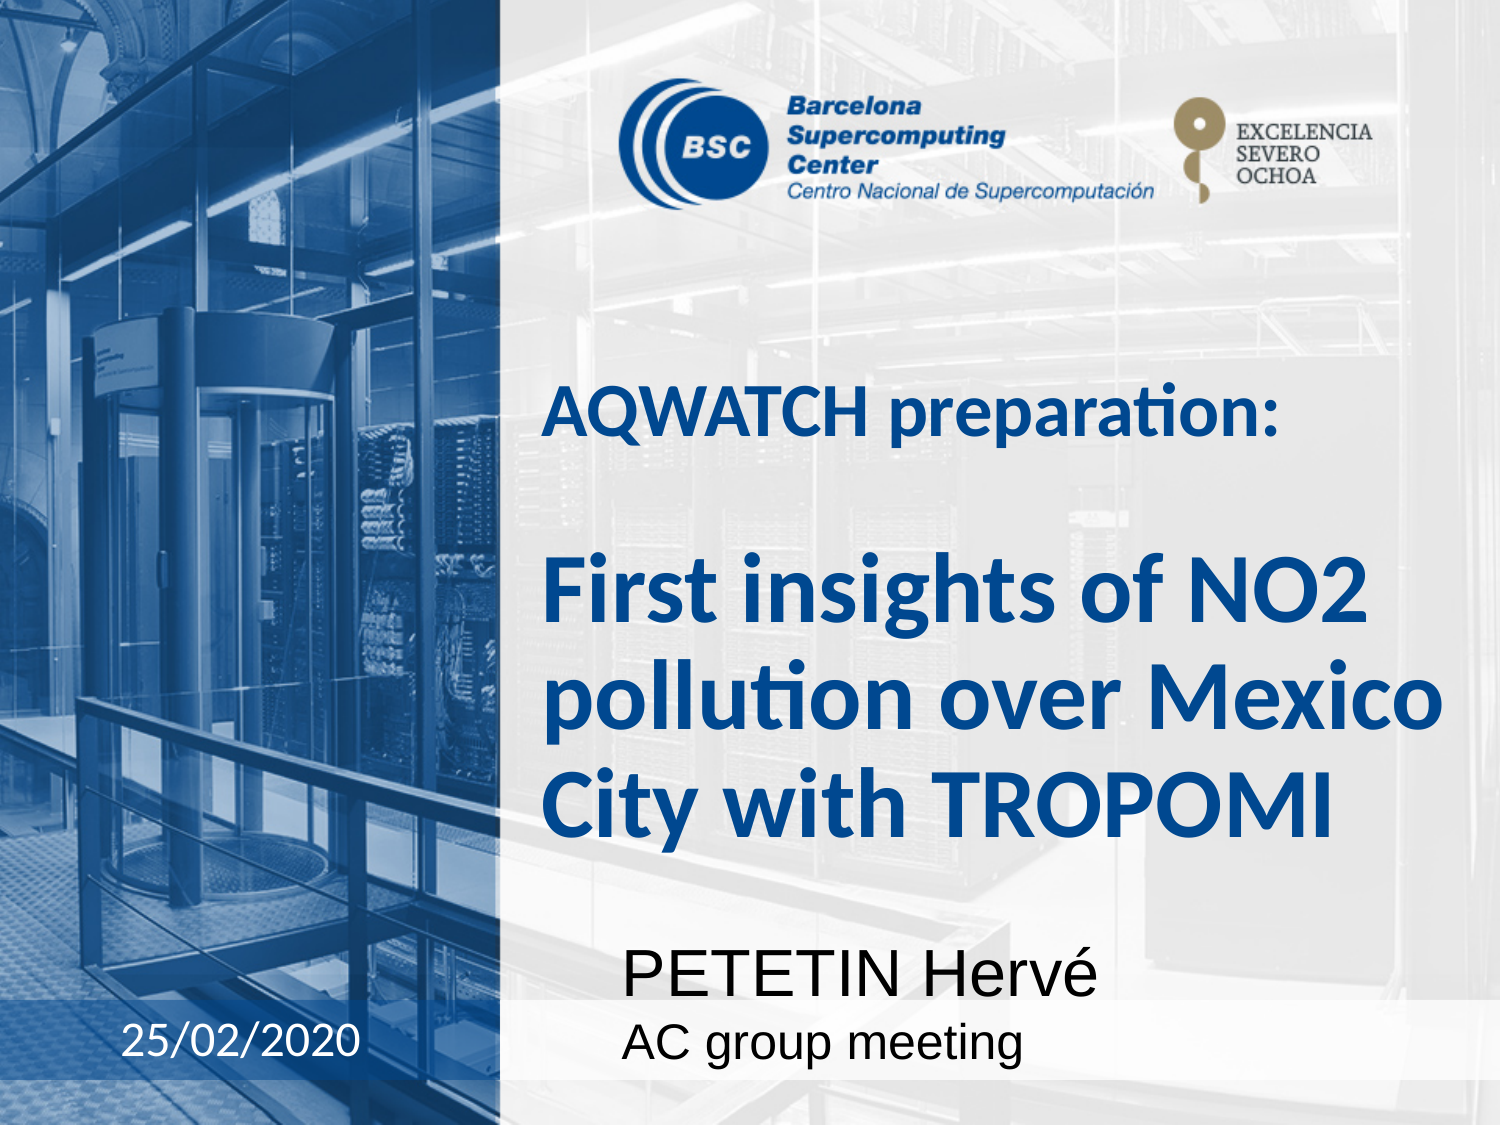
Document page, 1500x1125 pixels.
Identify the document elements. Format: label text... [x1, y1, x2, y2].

picture [0, 0, 1500, 1125]
subtitle PETETIN Hervé AC group meeting [606, 932, 1432, 1068]
title AQWATCH preparation: First insights of NO2 pollution over Mexico City with TROPOMI [526, 330, 1475, 899]
list 25/02/2020 [40, 999, 441, 1080]
